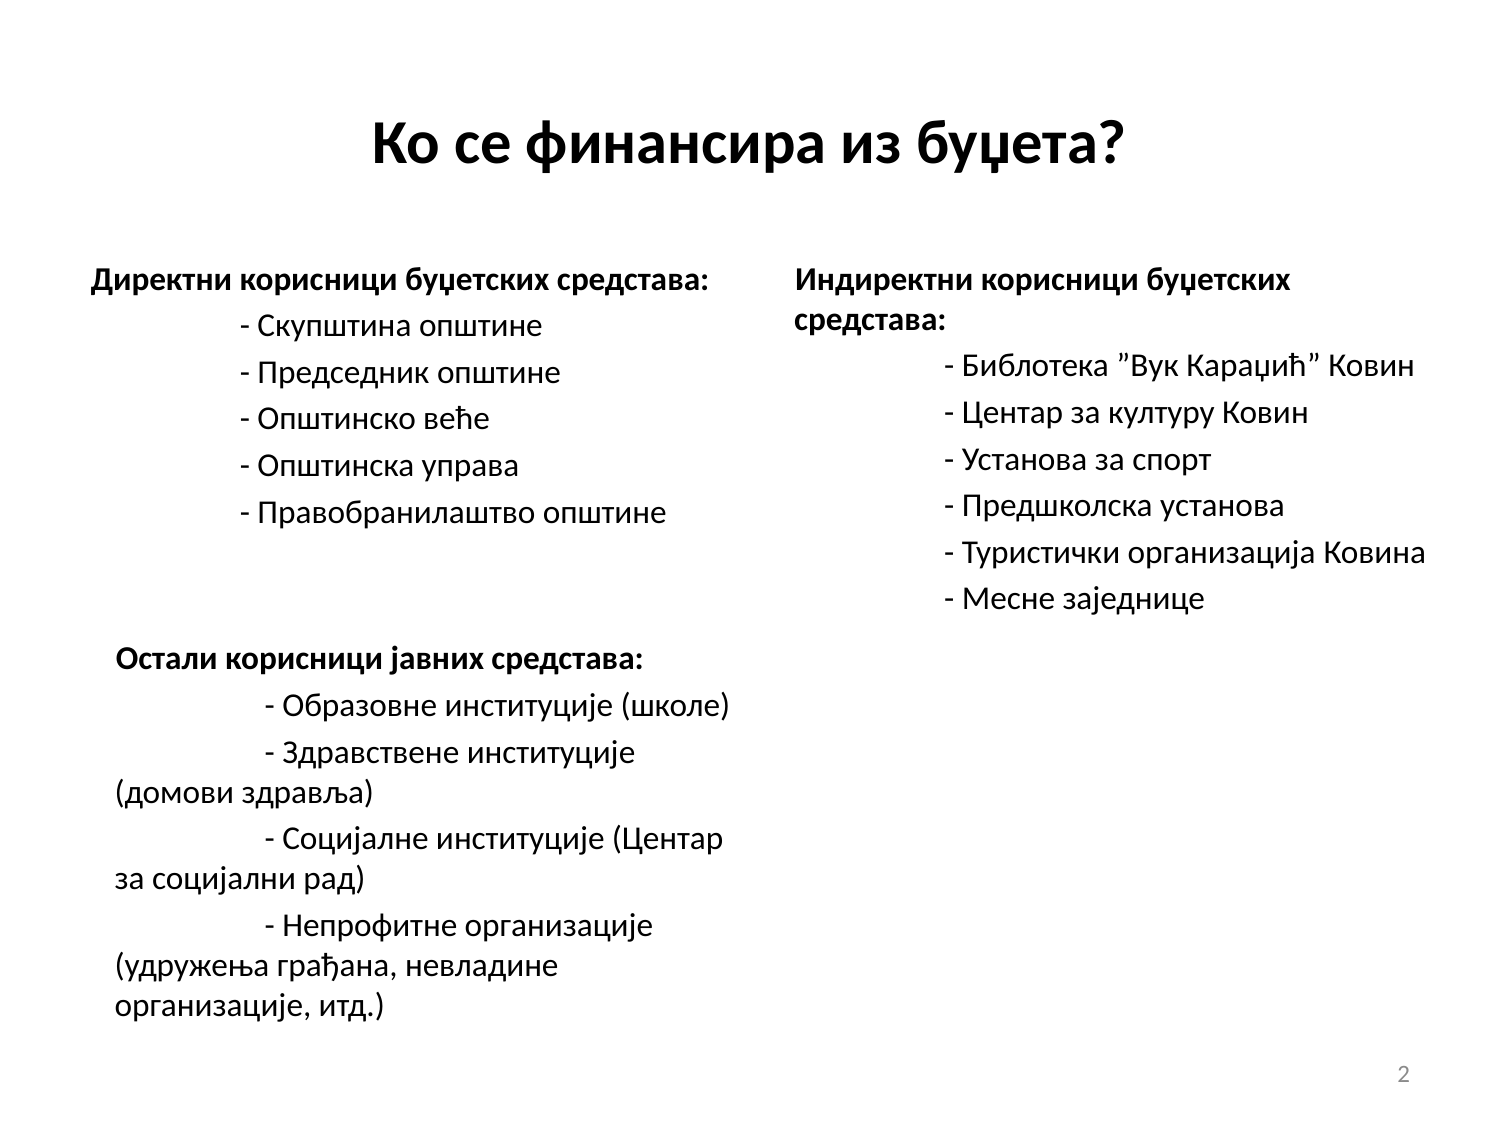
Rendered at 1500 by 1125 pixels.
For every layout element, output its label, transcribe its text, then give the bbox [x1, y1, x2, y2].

text_box Директни корисници буџетских средстава: - Скупштина општине - Председник општине - Општинско веће - Општинска управа - Правобранилаштво општине [74, 249, 738, 669]
text_box Индиректни корисници буџетских средстава: - Библотека ”Вук Караџић” Ковин - Центар за културу Ковин - Установа за спорт - Предшколска установа - Туристички организација Ковина - Месне заједнице [779, 249, 1442, 1010]
title Ко се финансира из буџета? [75, 45, 1425, 233]
text_box Остали корисници јавних средстава: - Образовне институције (школе) - Здравствене институције (домови здравља) - Социјалне институције (Центар за социјални рад) - Непрофитне организације (удружења грађана, невладине организације, итд.) [99, 629, 763, 1022]
slide_number 2 [1074, 1042, 1425, 1103]
